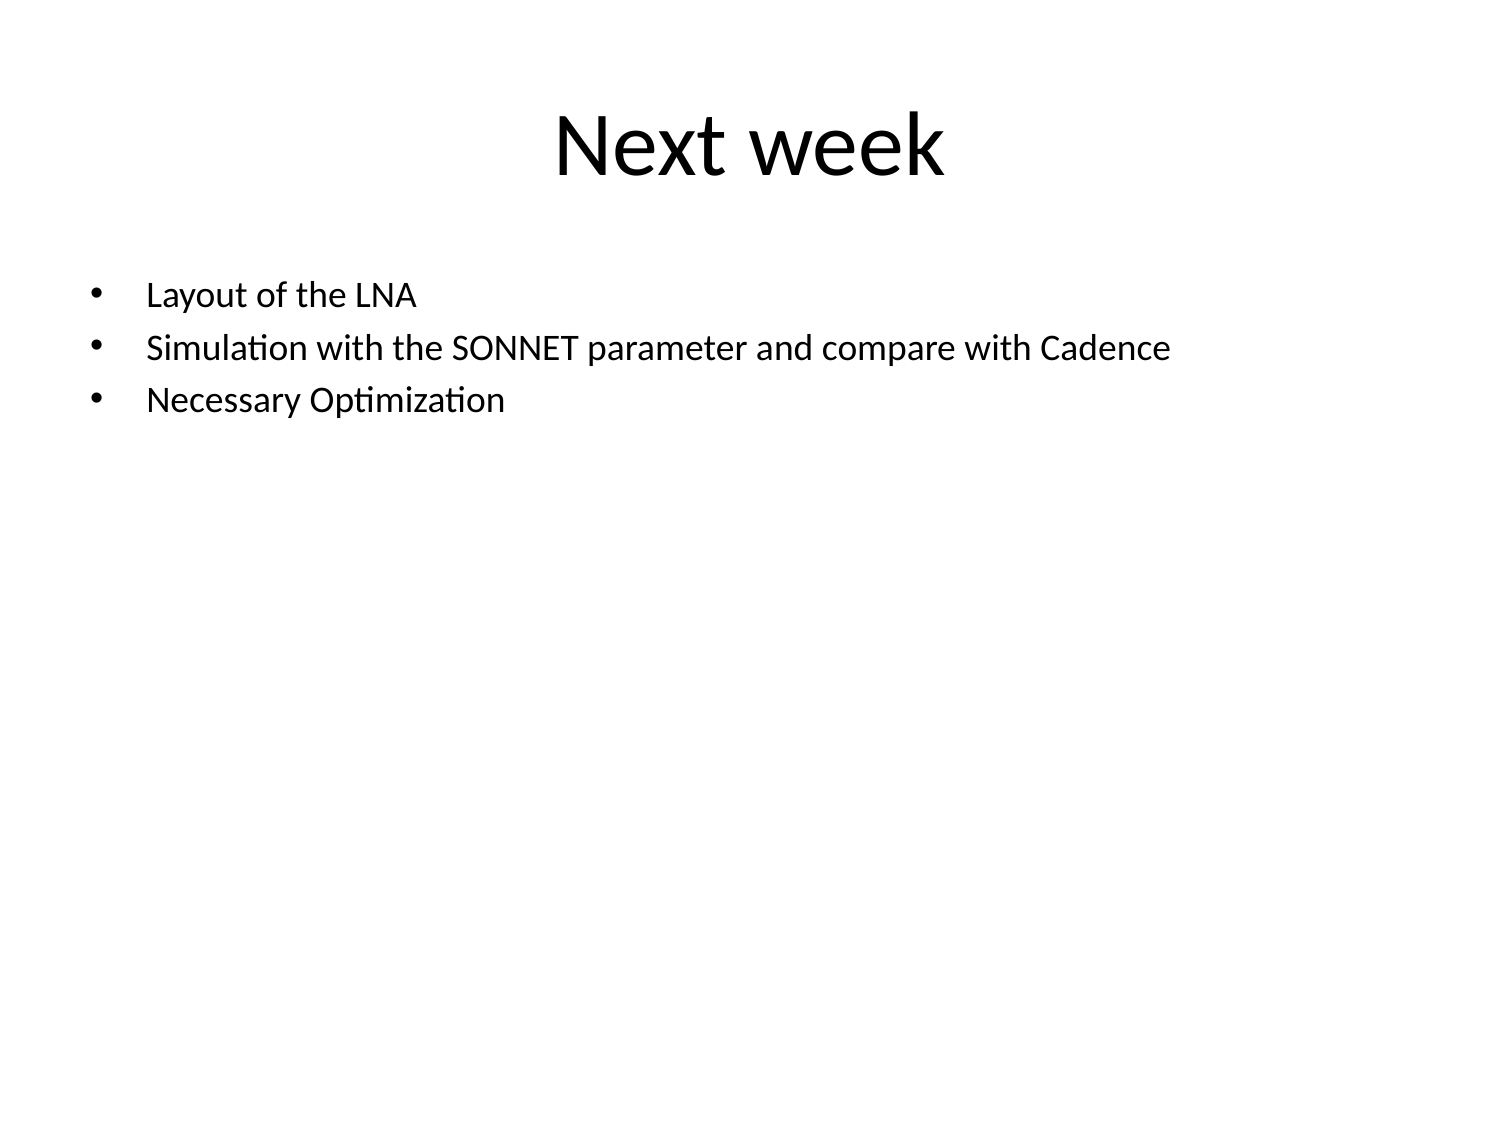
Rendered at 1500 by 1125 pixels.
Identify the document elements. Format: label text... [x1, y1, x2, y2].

title Next week [75, 45, 1425, 233]
list Layout of the LNA Simulation with the SONNET parameter and compare with Cadence Necessary Optimization [75, 262, 1425, 1005]
